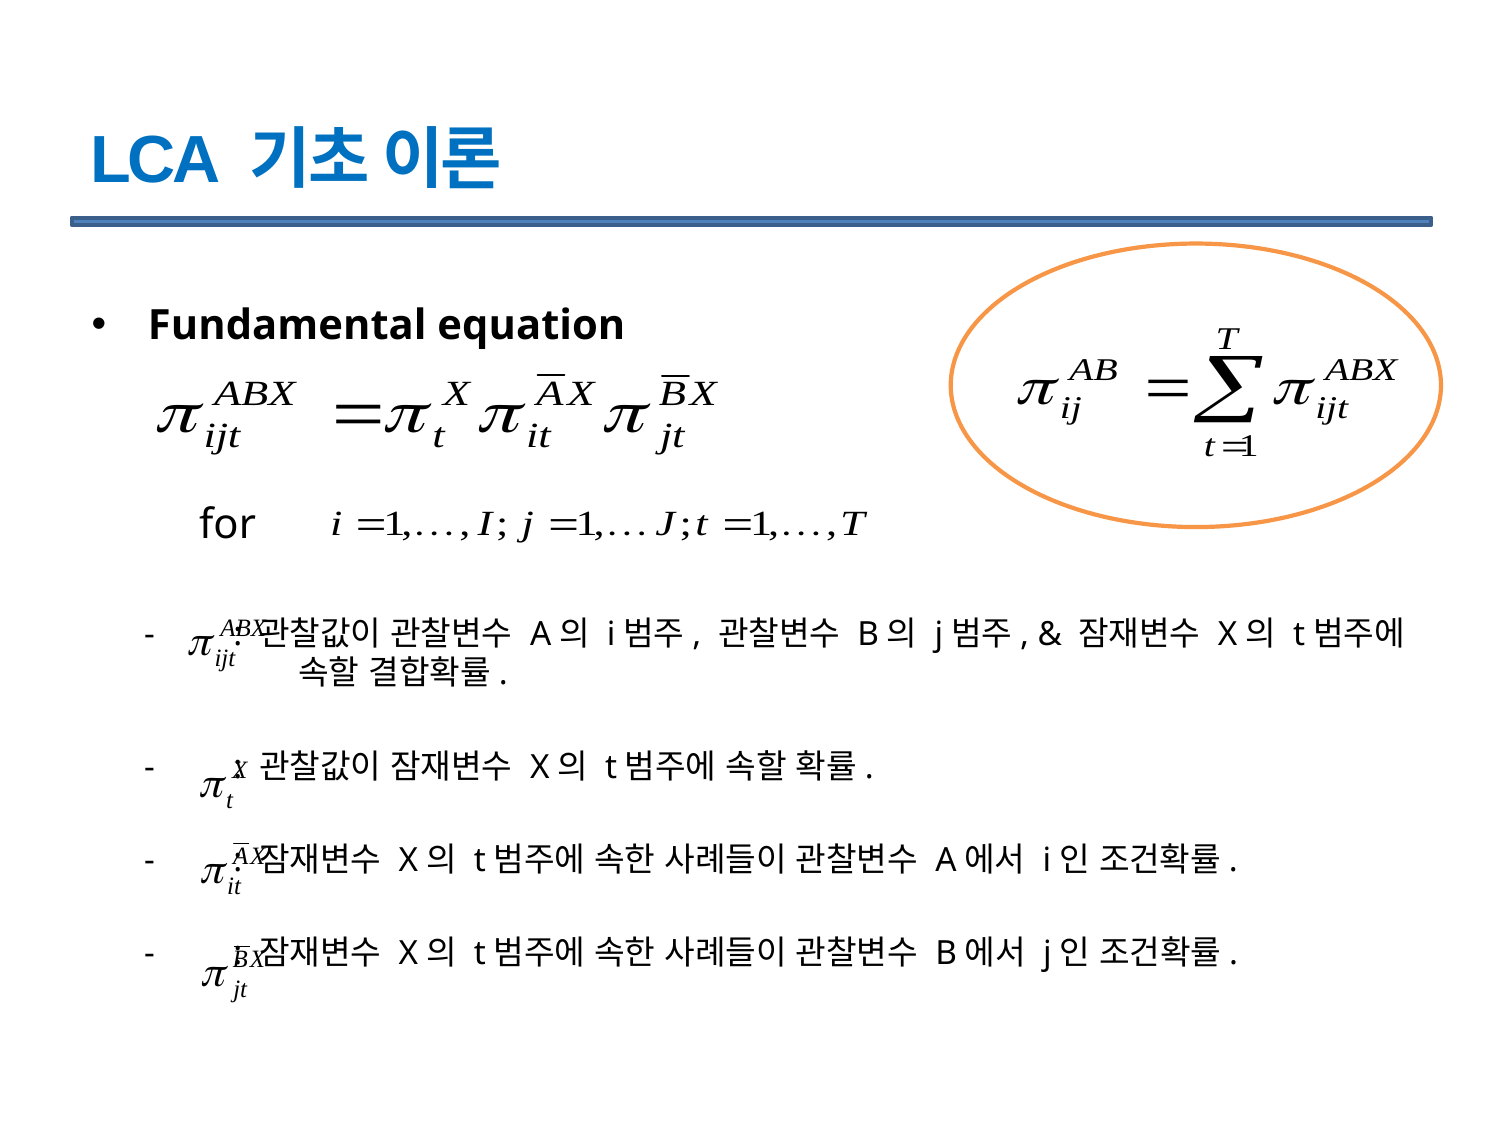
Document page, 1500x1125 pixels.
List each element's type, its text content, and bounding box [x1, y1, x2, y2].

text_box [194, 751, 260, 820]
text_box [147, 361, 739, 469]
title LCA 기초 이론 [74, 80, 1426, 232]
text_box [1009, 314, 1424, 469]
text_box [196, 936, 279, 1012]
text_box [182, 608, 280, 681]
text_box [195, 833, 278, 906]
text_box [1428, 335, 1444, 435]
text_box [948, 241, 1409, 530]
list Fundamental equation for - : 관찰값이 관찰변수 A의 i범주, 관찰변수 B의 j범주, & 잠재변수 X의 t범주에 속할 결합확률. - : 관찰값이 잠재변수 X의 t범주에 속할 확률. - : 잠재변수 X의 t범주에 속한 사례들이 관찰변수 A에서 i인 조건확률. - : 잠재변수 X의 t범주에 속한 사례들이 관찰변수 B에서 j인 조건확률. [76, 290, 1459, 1091]
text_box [324, 503, 879, 551]
